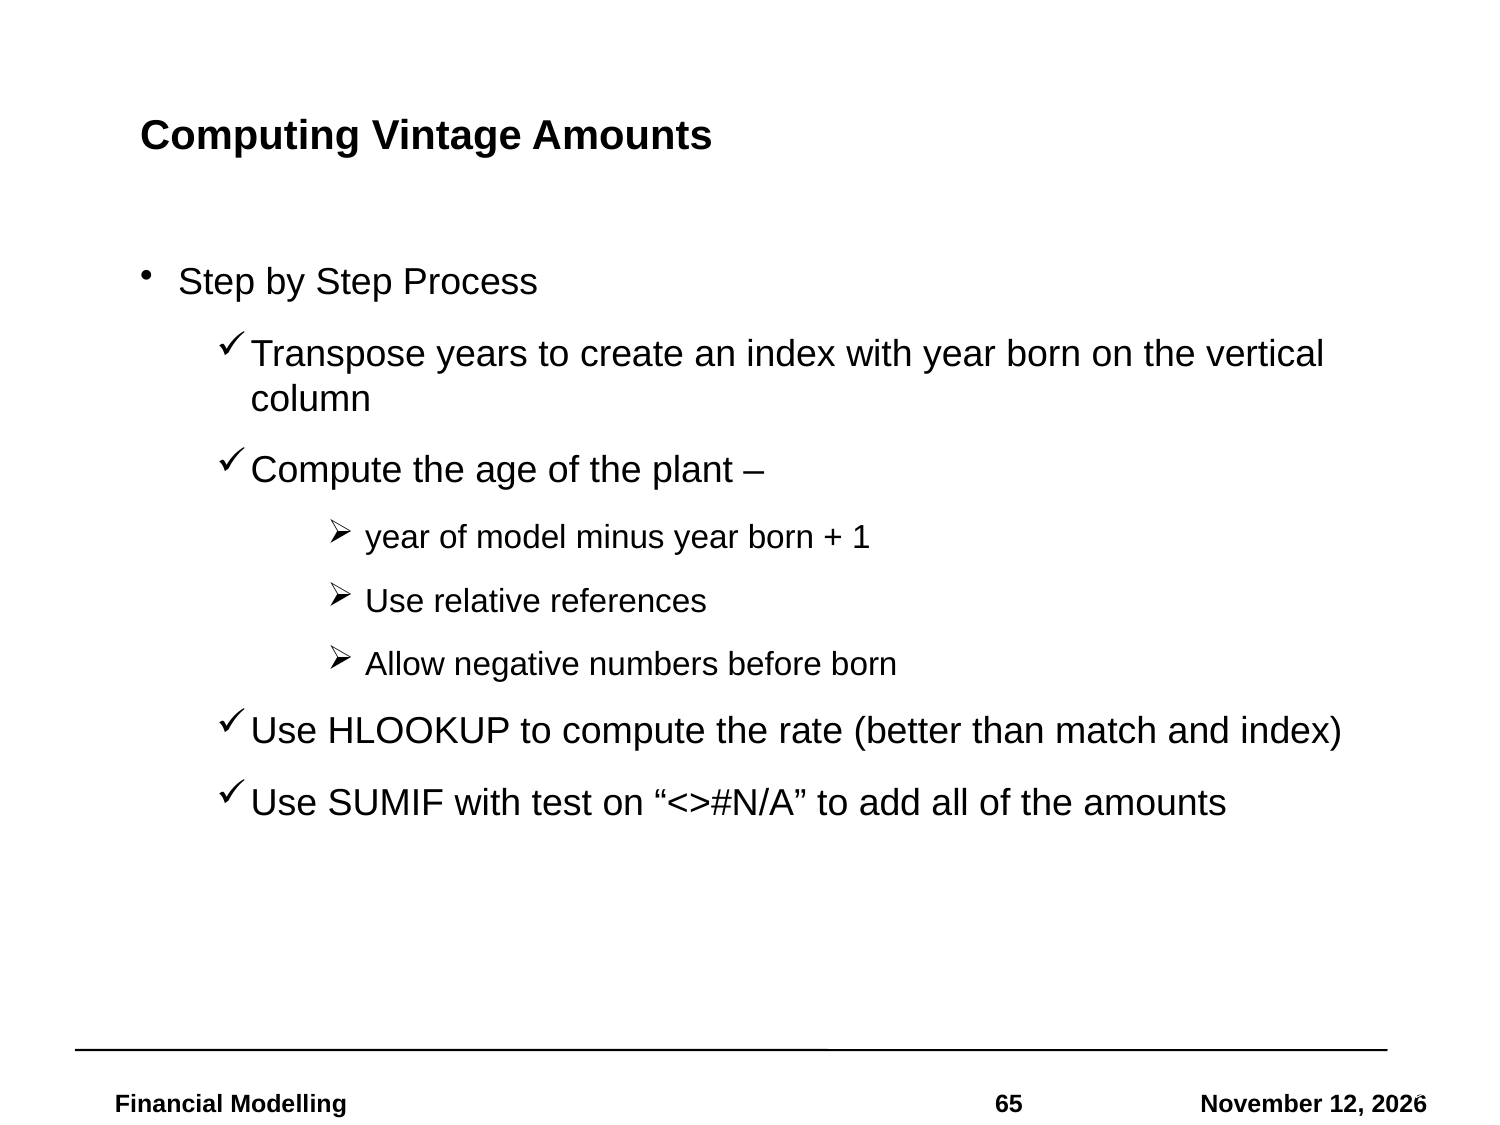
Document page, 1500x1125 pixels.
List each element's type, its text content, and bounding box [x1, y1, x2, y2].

title Computing Vintage Amounts [124, 99, 1413, 226]
list Step by Step Process Transpose years to create an index with year born on the vertical column Compute the age of the plant – year of model minus year born + 1 Use relative references Allow negative numbers before born Use HLOOKUP to compute the rate (better than match and index) Use SUMIF with test on “<>#N/A” to add all of the amounts [124, 249, 1413, 1001]
